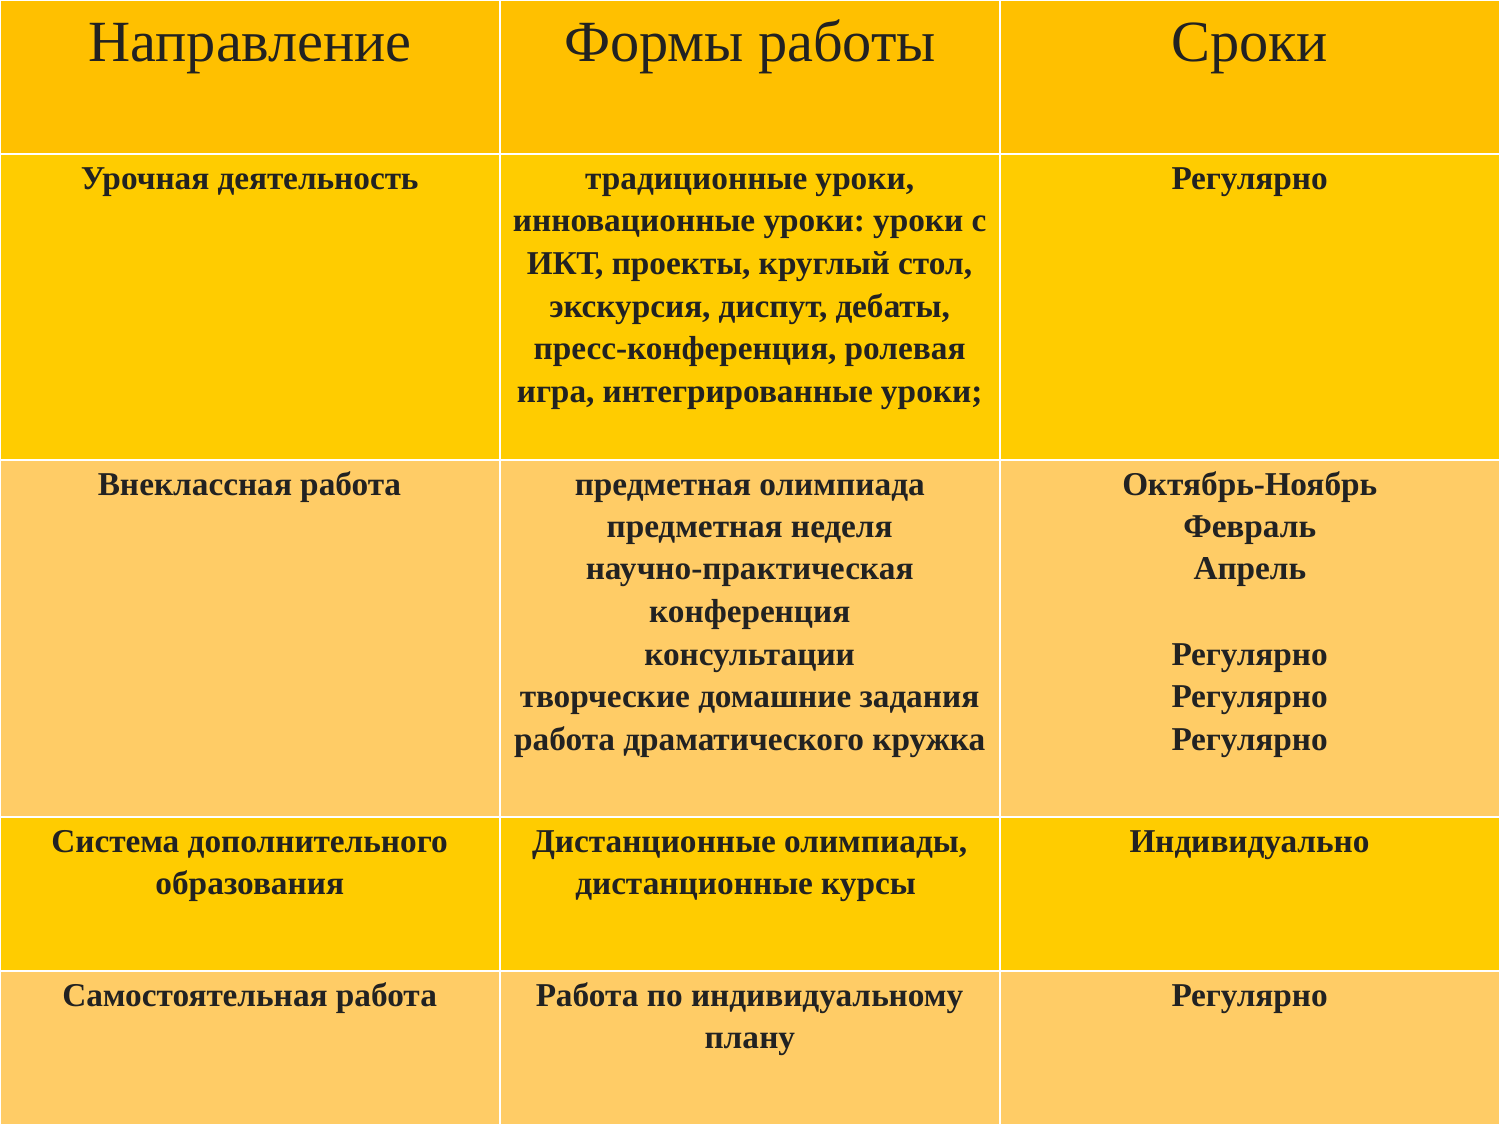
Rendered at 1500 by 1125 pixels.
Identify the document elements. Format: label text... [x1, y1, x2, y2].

table_cell Октябрь-Ноябрь Февраль Апрель Регулярно Регулярно Регулярно [1001, 461, 1499, 816]
table_cell предметная олимпиада предметная неделя научно-практическая конференция консультации творческие домашние задания работа драматического кружка [501, 461, 999, 816]
table_cell Система дополнительного образования [1, 818, 499, 970]
table_cell Индивидуально [1001, 818, 1499, 970]
table_cell Самостоятельная работа [1, 972, 499, 1124]
table_cell традиционные уроки, инновационные уроки: уроки с ИКТ, проекты, круглый стол, экскурсия, диспут, дебаты, пресс-конференция, ролевая игра, интегрированные уроки; [501, 155, 999, 459]
table_cell Внеклассная работа [1, 461, 499, 816]
table_cell Работа по индивидуальному плану [501, 972, 999, 1124]
table_header Направление [1, 1, 499, 153]
table_header Формы работы [501, 1, 999, 153]
table_cell Регулярно [1001, 155, 1499, 459]
table_cell Дистанционные олимпиады, дистанционные курсы [501, 818, 999, 970]
table_cell Урочная деятельность [1, 155, 499, 459]
table_header Сроки [1001, 1, 1499, 153]
table_cell Регулярно [1001, 972, 1499, 1124]
